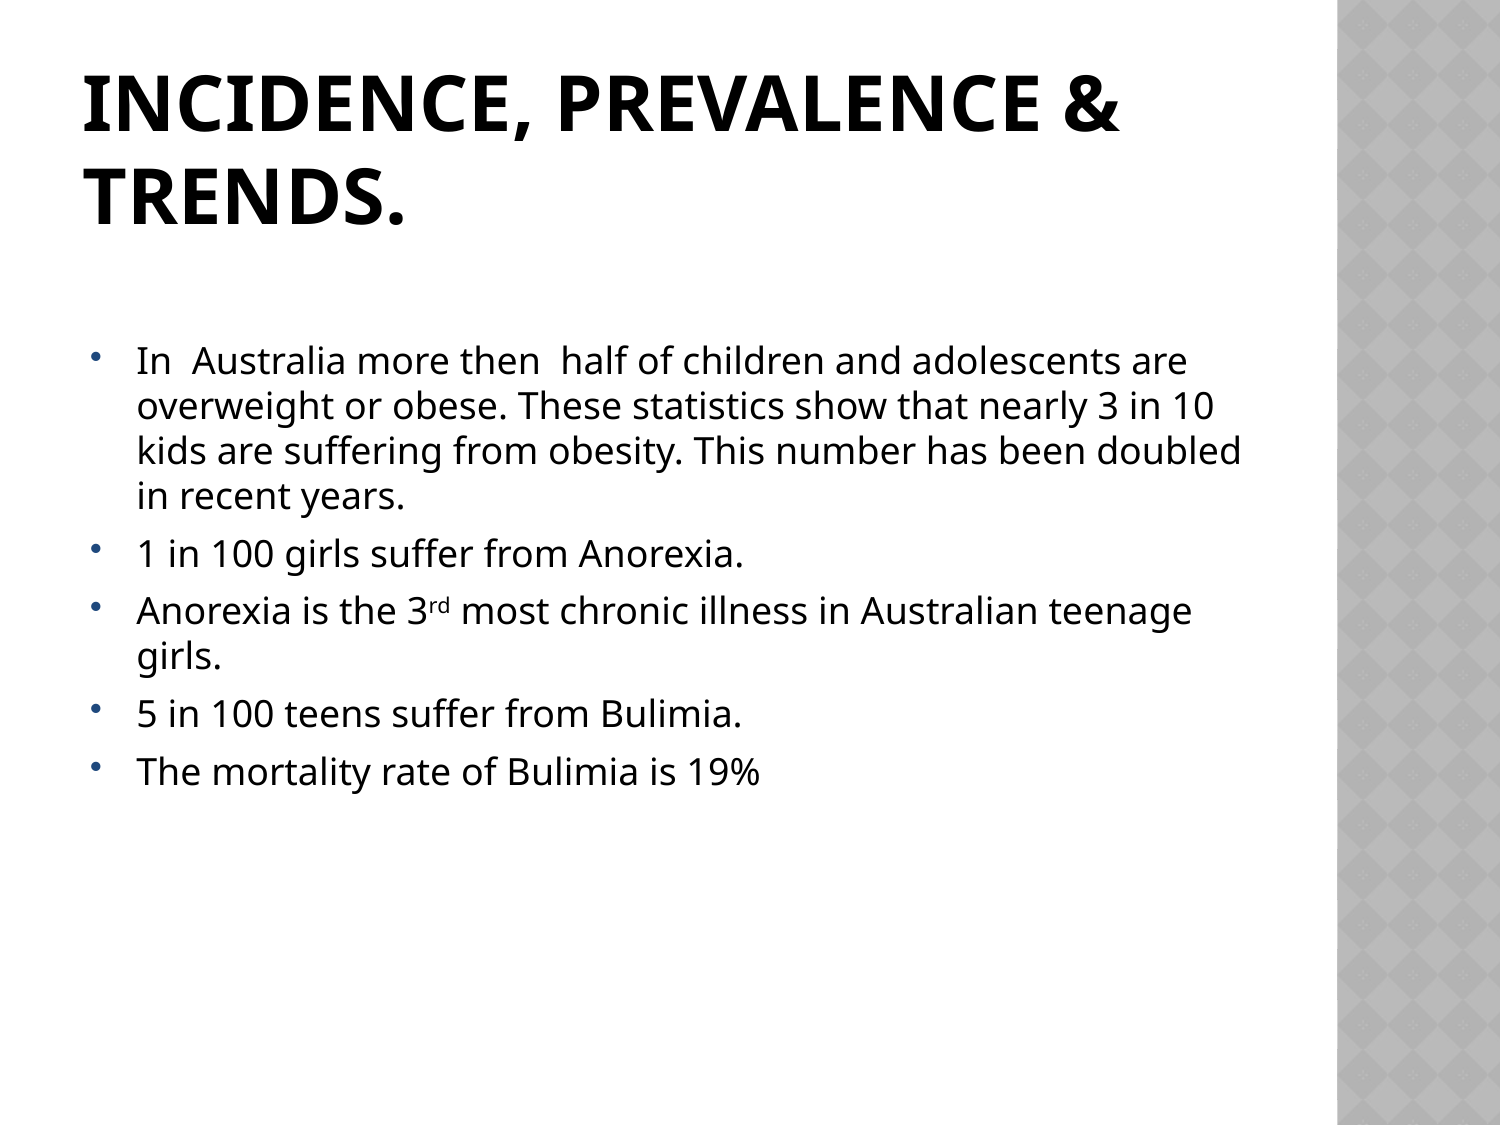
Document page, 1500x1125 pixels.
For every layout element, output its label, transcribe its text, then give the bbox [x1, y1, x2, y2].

title Incidence, prevalence & trends. [75, 52, 1263, 240]
list In Australia more then half of children and adolescents are overweight or obese. These statistics show that nearly 3 in 10 kids are suffering from obesity. This number has been doubled in recent years. 1 in 100 girls suffer from Anorexia. Anorexia is the 3rd most chronic illness in Australian teenage girls. 5 in 100 teens suffer from Bulimia. The mortality rate of Bulimia is 19% [76, 329, 1265, 1125]
